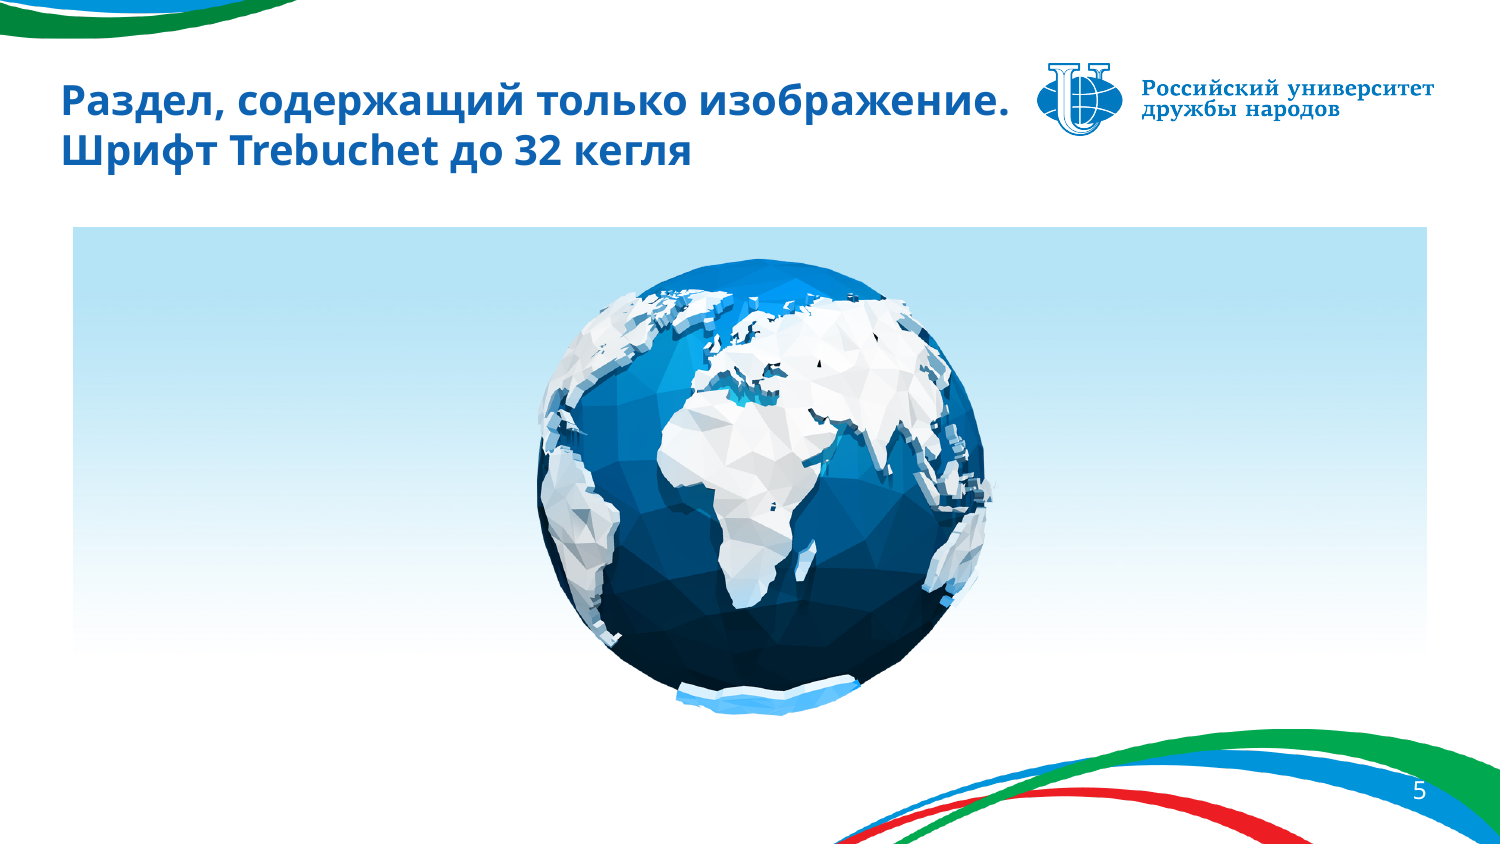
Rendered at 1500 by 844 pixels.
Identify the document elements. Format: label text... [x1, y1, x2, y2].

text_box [72, 227, 1427, 731]
picture [0, 0, 1500, 844]
title Раздел, содержащий только изображение. Шрифт Trebuchet до 32 кегля [45, 78, 1068, 170]
slide_number 5 [1397, 769, 1440, 815]
